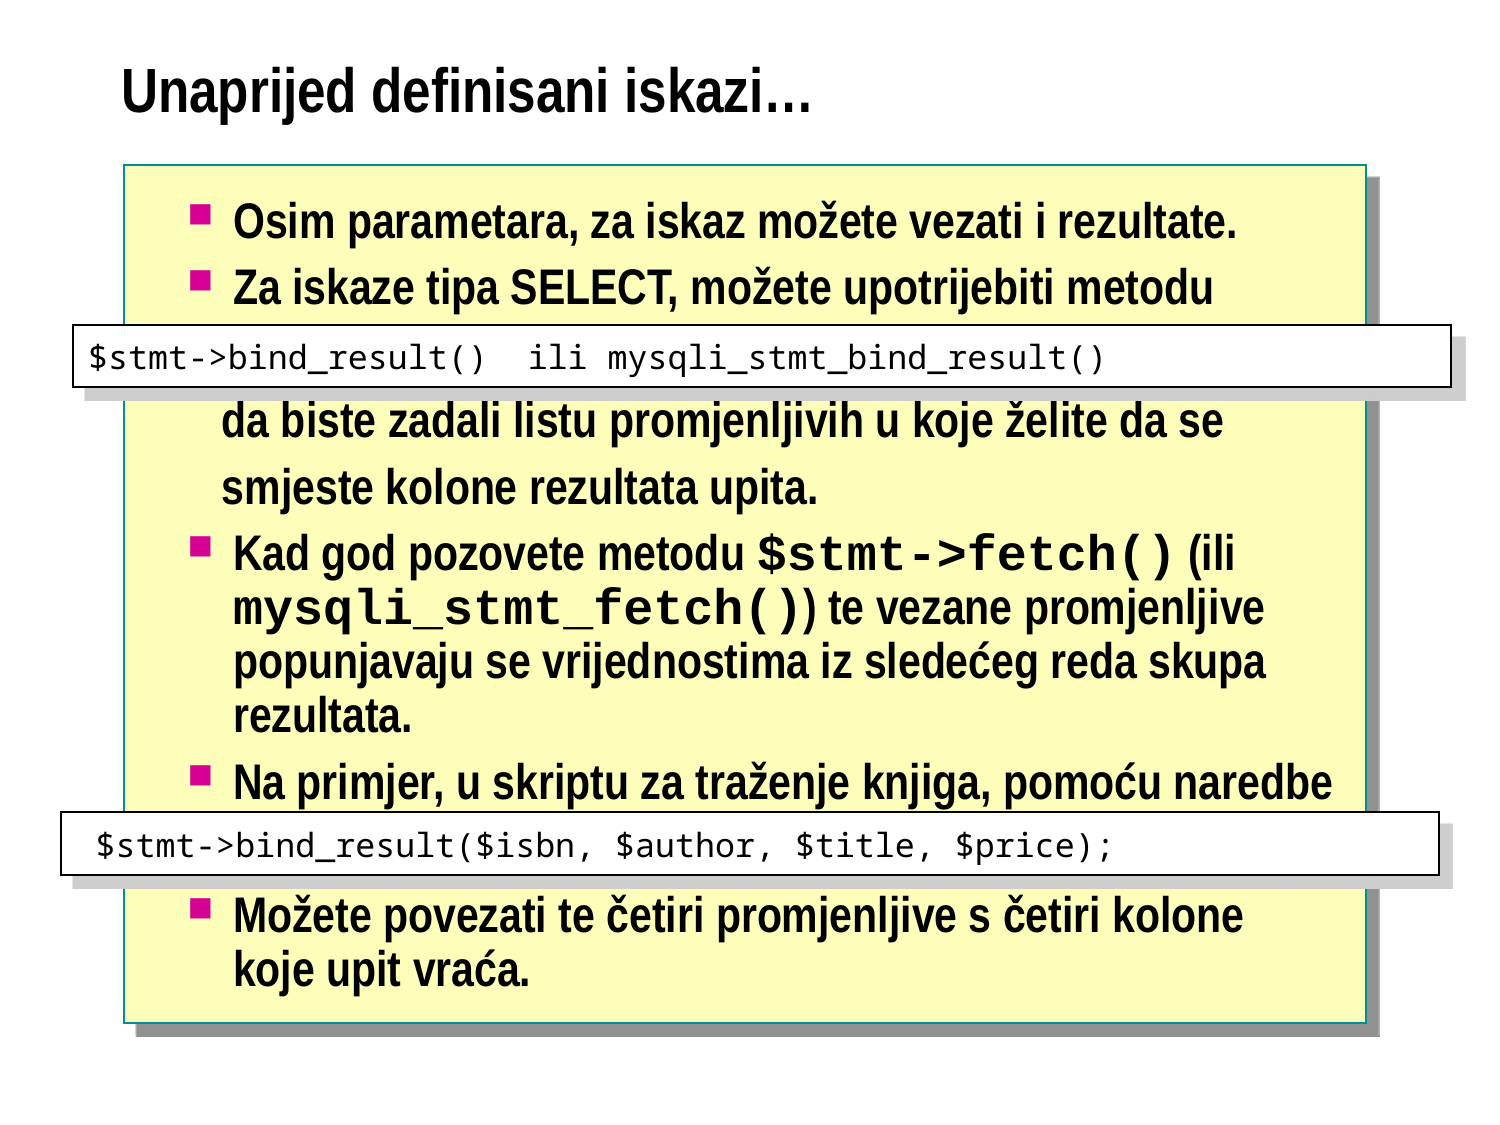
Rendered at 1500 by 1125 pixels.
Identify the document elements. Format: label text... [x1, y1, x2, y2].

list Osim parametara, za iskaz možete vezati i rezultate. Za iskaze tipa SELECT, možete upotrijebiti metodu da biste zadali listu promjenljivih u koje želite da se smjeste kolone rezultata upita. Kad god pozovete metodu $stmt->fetch() (ili mysqli_stmt_fetch()) te vezane promjenljive popunjavaju se vrijednostima iz sledećeg reda skupa rezultata. Na primjer, u skriptu za traženje knjiga, pomoću naredbe Možete povezati te četiri promjenljive s četiri kolone koje upit vraća. [172, 400, 1353, 812]
list Osim parametara, za iskaz možete vezati i rezultate. Za iskaze tipa SELECT, možete upotrijebiti metodu da biste zadali listu promjenljivih u koje želite da se smjeste kolone rezultata upita. Kad god pozovete metodu $stmt->fetch() (ili mysqli_stmt_fetch()) te vezane promjenljive popunjavaju se vrijednostima iz sledećeg reda skupa rezultata. Na primjer, u skriptu za traženje knjiga, pomoću naredbe Možete povezati te četiri promjenljive s četiri kolone koje upit vraća. [172, 888, 1353, 1008]
title Unaprijed definisani iskazi… [106, 25, 1450, 164]
text_box $stmt->bind_result($isbn, $author, $title, $price); [60, 812, 1439, 875]
list Osim parametara, za iskaz možete vezati i rezultate. Za iskaze tipa SELECT, možete upotrijebiti metodu da biste zadali listu promjenljivih u koje želite da se smjeste kolone rezultata upita. Kad god pozovete metodu $stmt->fetch() (ili mysqli_stmt_fetch()) te vezane promjenljive popunjavaju se vrijednostima iz sledećeg reda skupa rezultata. Na primjer, u skriptu za traženje knjiga, pomoću naredbe Možete povezati te četiri promjenljive s četiri kolone koje upit vraća. [172, 187, 1353, 324]
text_box $stmt->bind_result() ili mysqli_stmt_bind_result() [73, 324, 1452, 388]
